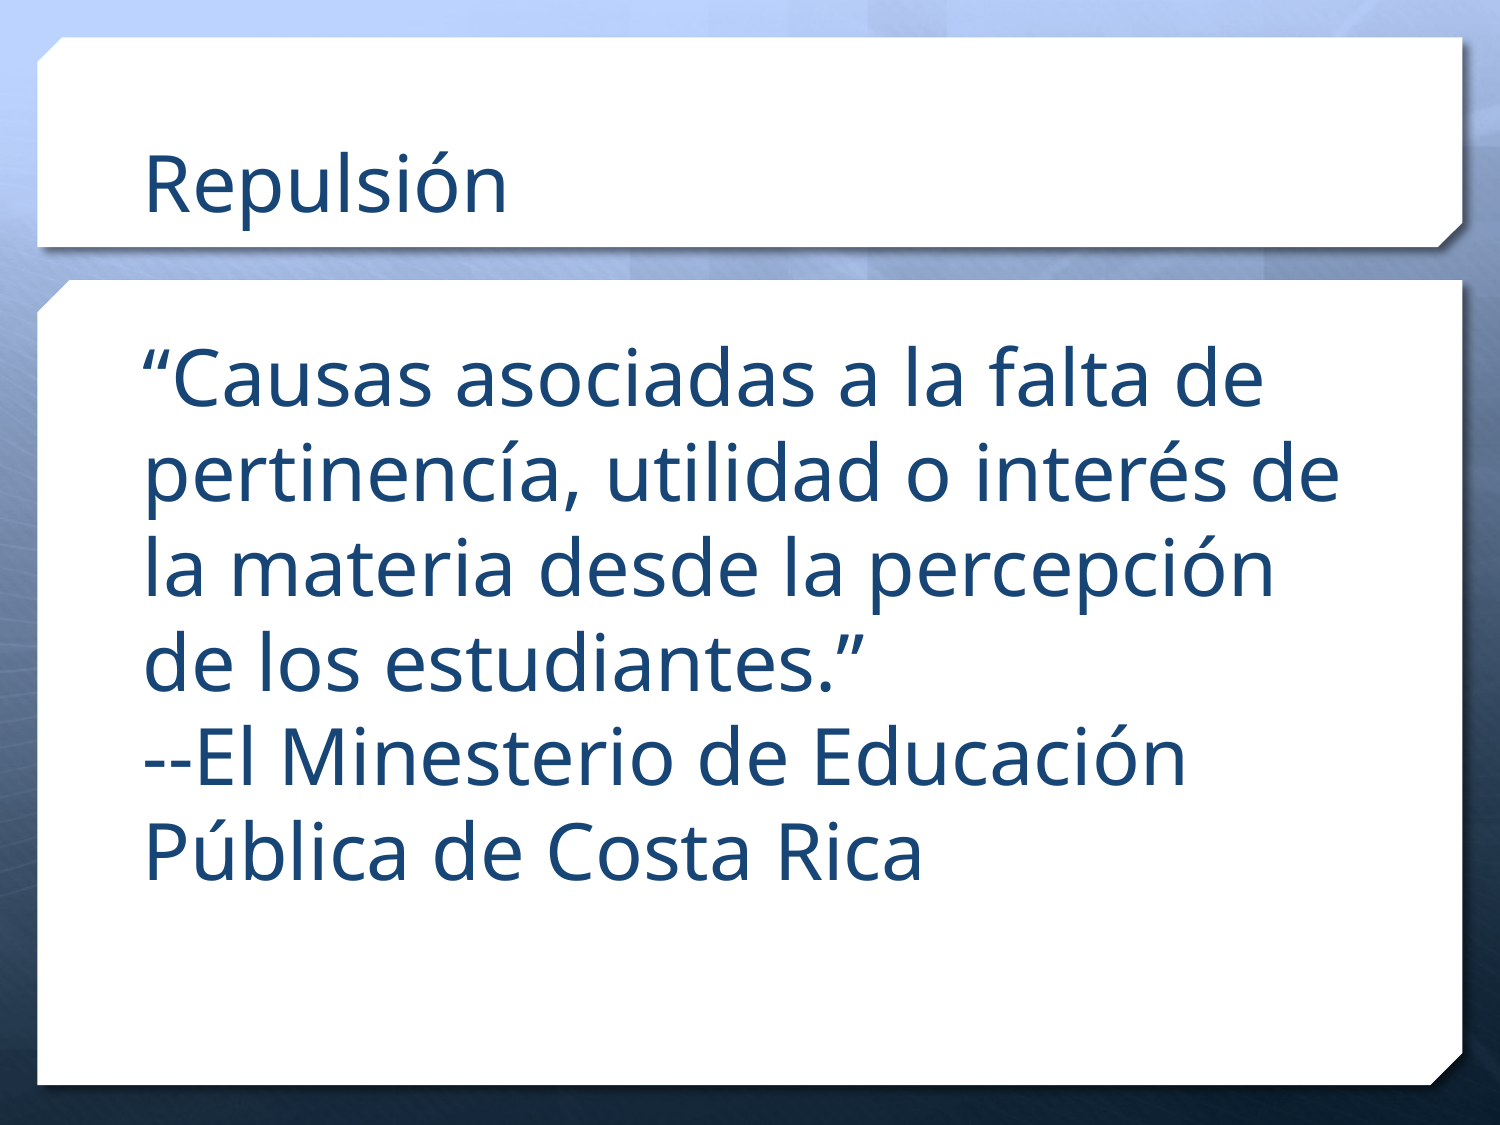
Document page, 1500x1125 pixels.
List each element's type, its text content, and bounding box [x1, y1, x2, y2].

list “Causas asociadas a la falta de pertinencía, utilidad o interés de la materia desde la percepción de los estudiantes.” --El Minesterio de Educación Pública de Costa Rica [127, 319, 1372, 978]
title Repulsión [127, 48, 1372, 236]
